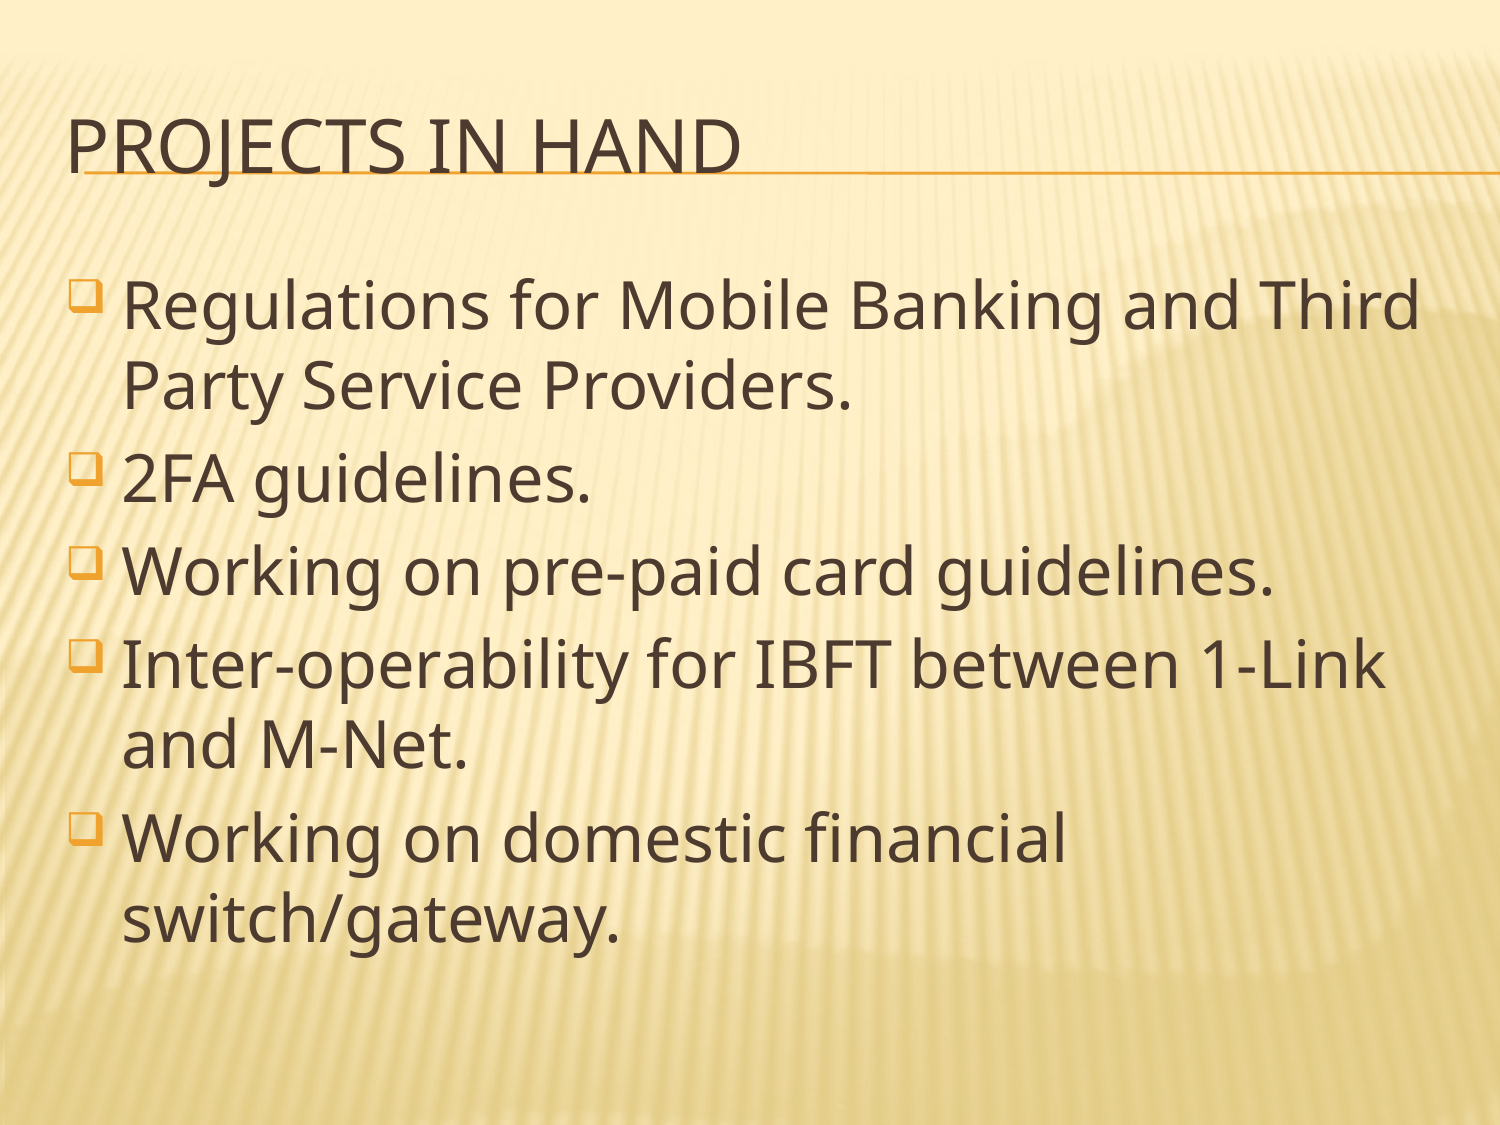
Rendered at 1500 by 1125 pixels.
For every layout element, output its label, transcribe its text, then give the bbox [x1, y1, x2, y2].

title Projects in hand [50, 75, 1475, 213]
list Regulations for Mobile Banking and Third Party Service Providers. 2FA guidelines. Working on pre-paid card guidelines. Inter-operability for IBFT between 1-Link and M-Net. Working on domestic financial switch/gateway. [49, 254, 1476, 998]
